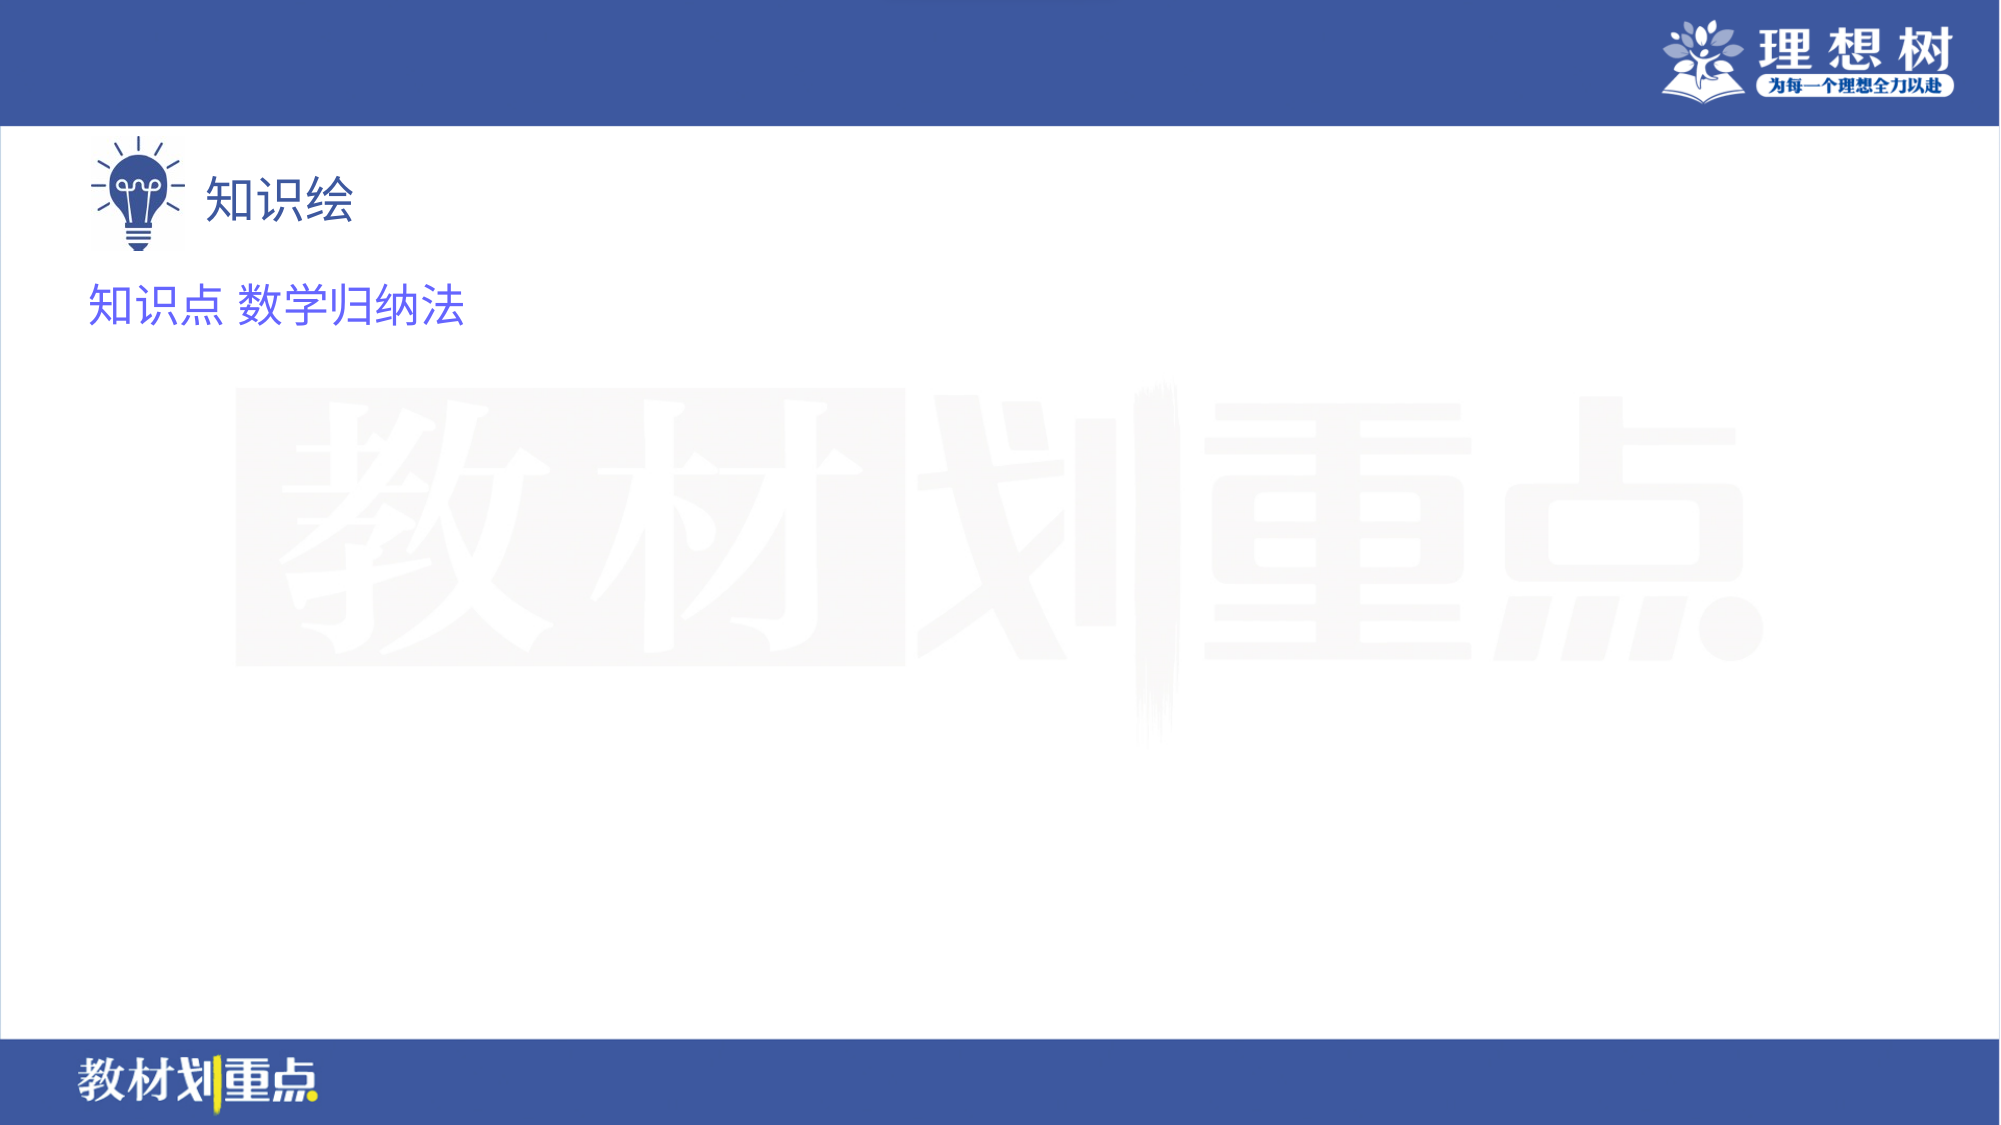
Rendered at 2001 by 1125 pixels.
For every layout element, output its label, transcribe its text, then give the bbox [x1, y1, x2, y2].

text_box 知识绘 [205, 155, 501, 242]
text_box 知识点 数学归纳法 [88, 250, 1911, 390]
picture [0, 0, 2000, 1125]
